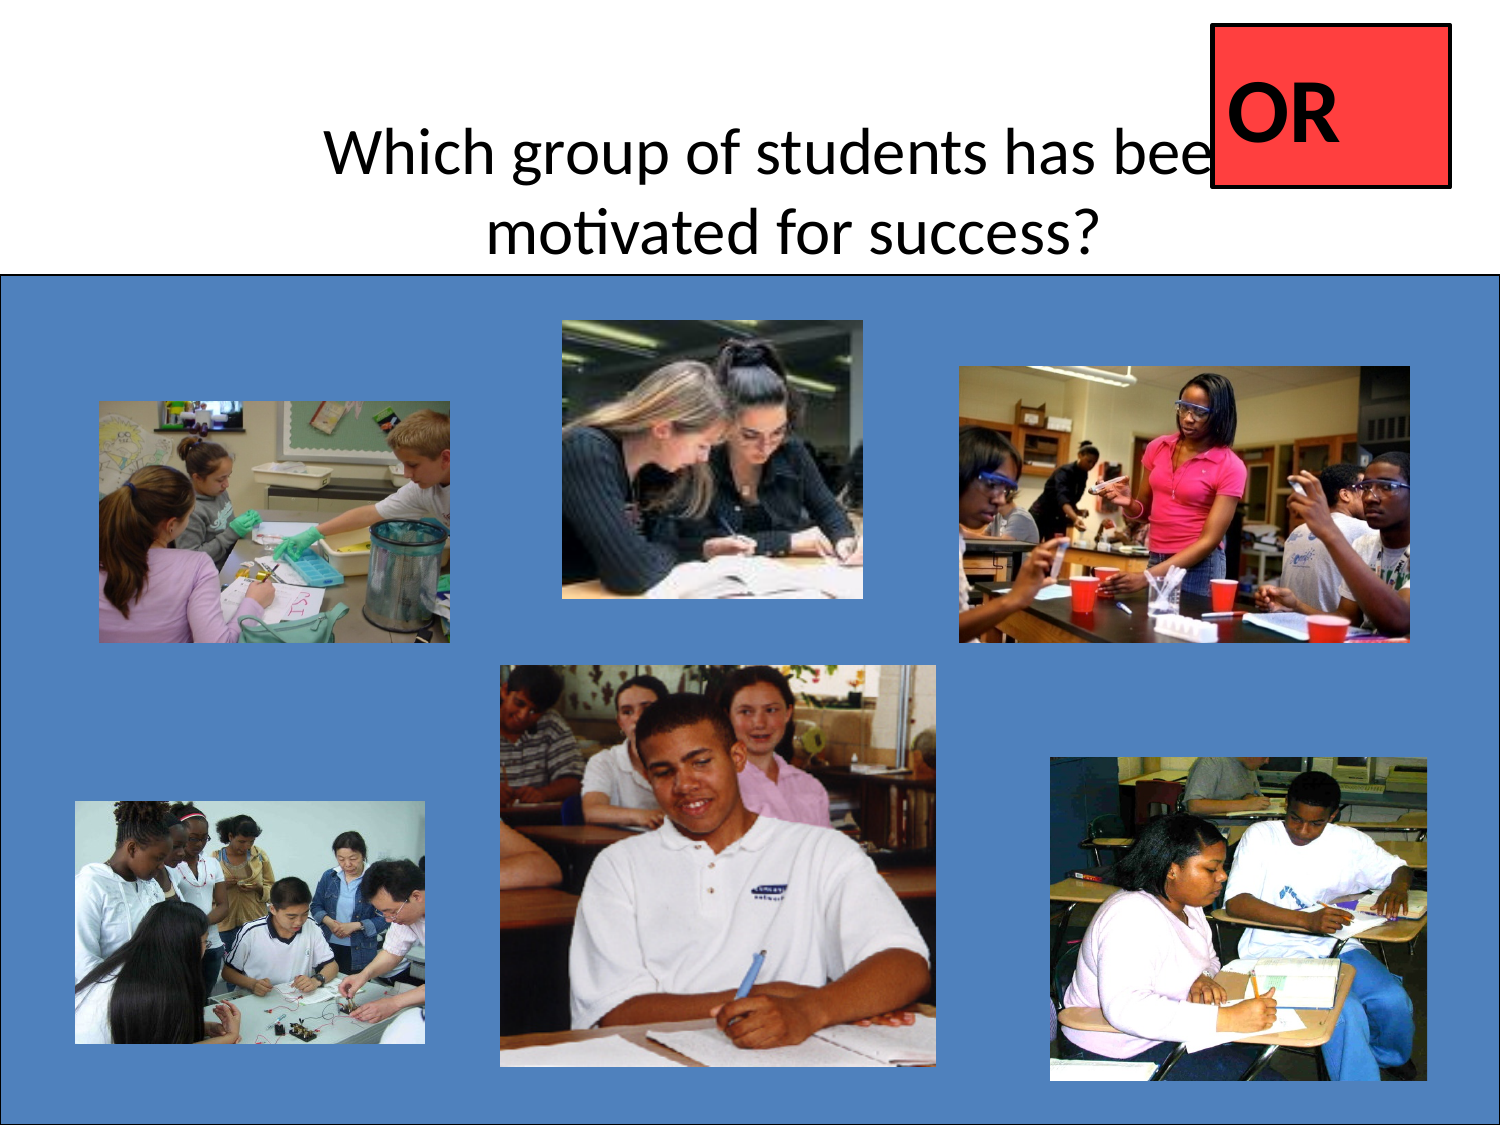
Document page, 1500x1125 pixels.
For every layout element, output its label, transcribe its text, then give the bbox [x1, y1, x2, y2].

title Which group of students has been motivated for success? [37, 99, 1400, 273]
text_box OR [1210, 23, 1452, 189]
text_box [0, 274, 1500, 1125]
